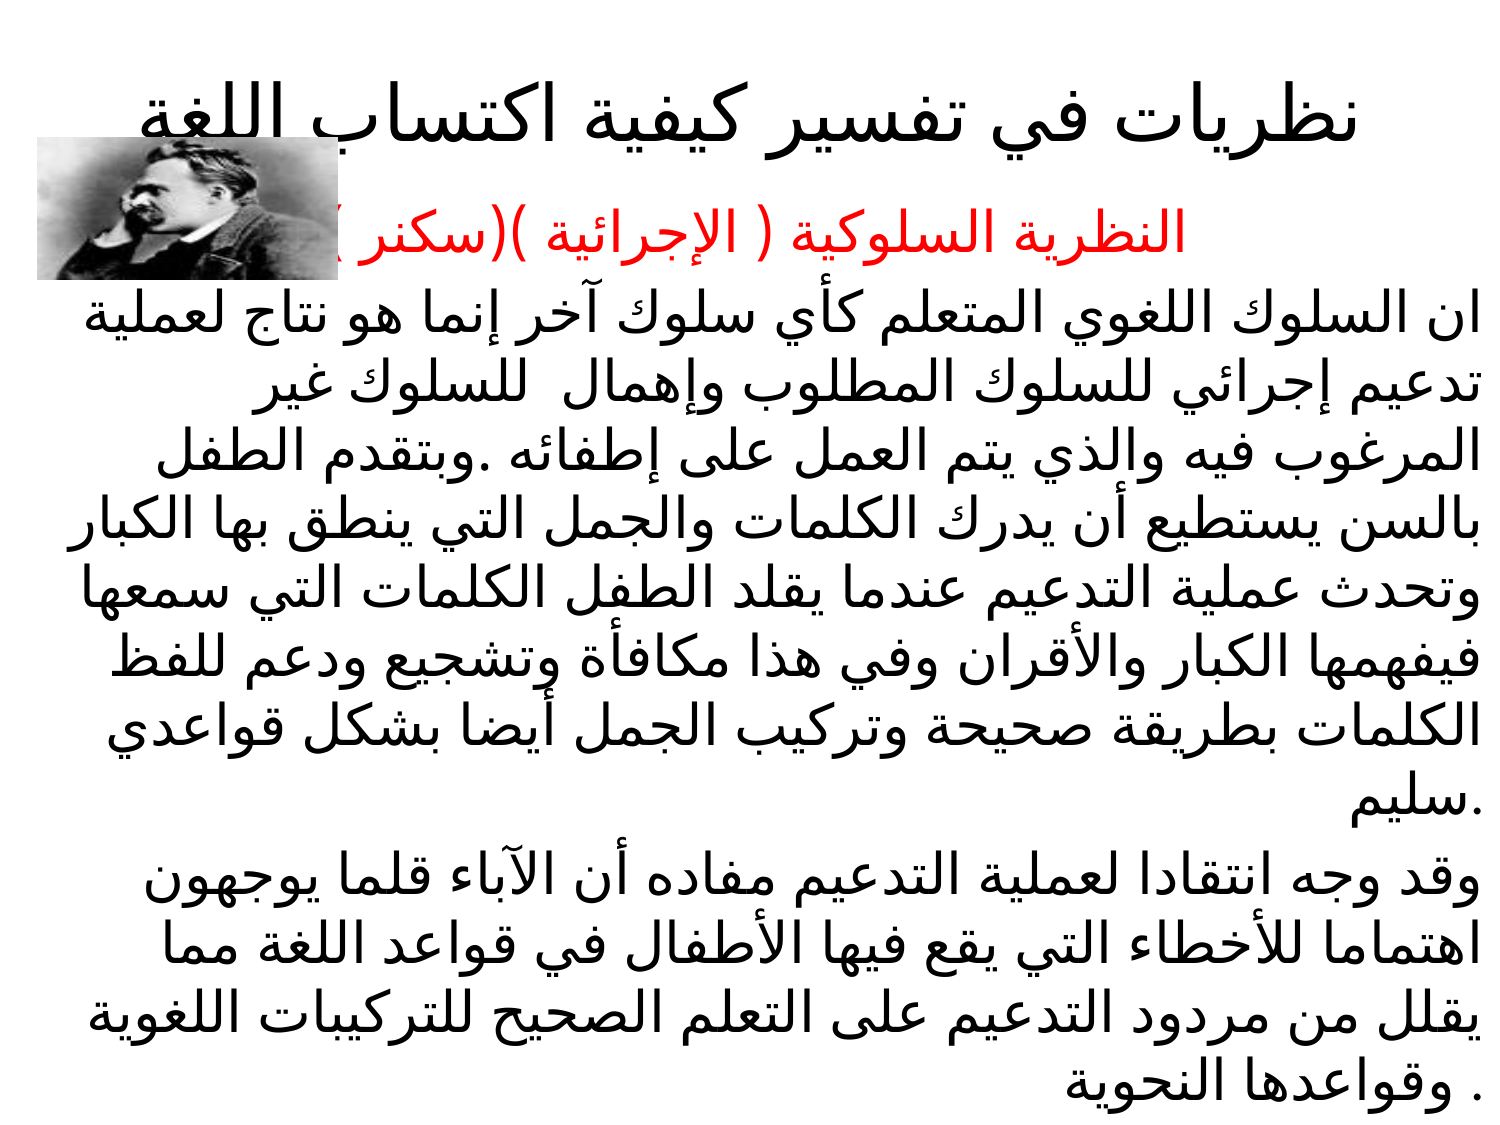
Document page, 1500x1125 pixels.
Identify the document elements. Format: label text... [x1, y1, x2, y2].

list النظرية السلوكية ( الإجرائية )(سكنر ) ان السلوك اللغوي المتعلم كأي سلوك آخر إنما هو نتاج لعملية تدعيم إجرائي للسلوك المطلوب وإهمال للسلوك غير المرغوب فيه والذي يتم العمل على إطفائه .وبتقدم الطفل بالسن يستطيع أن يدرك الكلمات والجمل التي ينطق بها الكبار وتحدث عملية التدعيم عندما يقلد الطفل الكلمات التي سمعها فيفهمها الكبار والأقران وفي هذا مكافأة وتشجيع ودعم للفظ الكلمات بطريقة صحيحة وتركيب الجمل أيضا بشكل قواعدي سليم. وقد وجه انتقادا لعملية التدعيم مفاده أن الآباء قلما يوجهون اهتماما للأخطاء التي يقع فيها الأطفال في قواعد اللغة مما يقلل من مردود التدعيم على التعلم الصحيح للتركيبات اللغوية وقواعدها النحوية . [0, 187, 1500, 1125]
title نظريات في تفسير كيفية اكتساب اللغة [75, 45, 1425, 175]
picture [37, 137, 338, 280]
